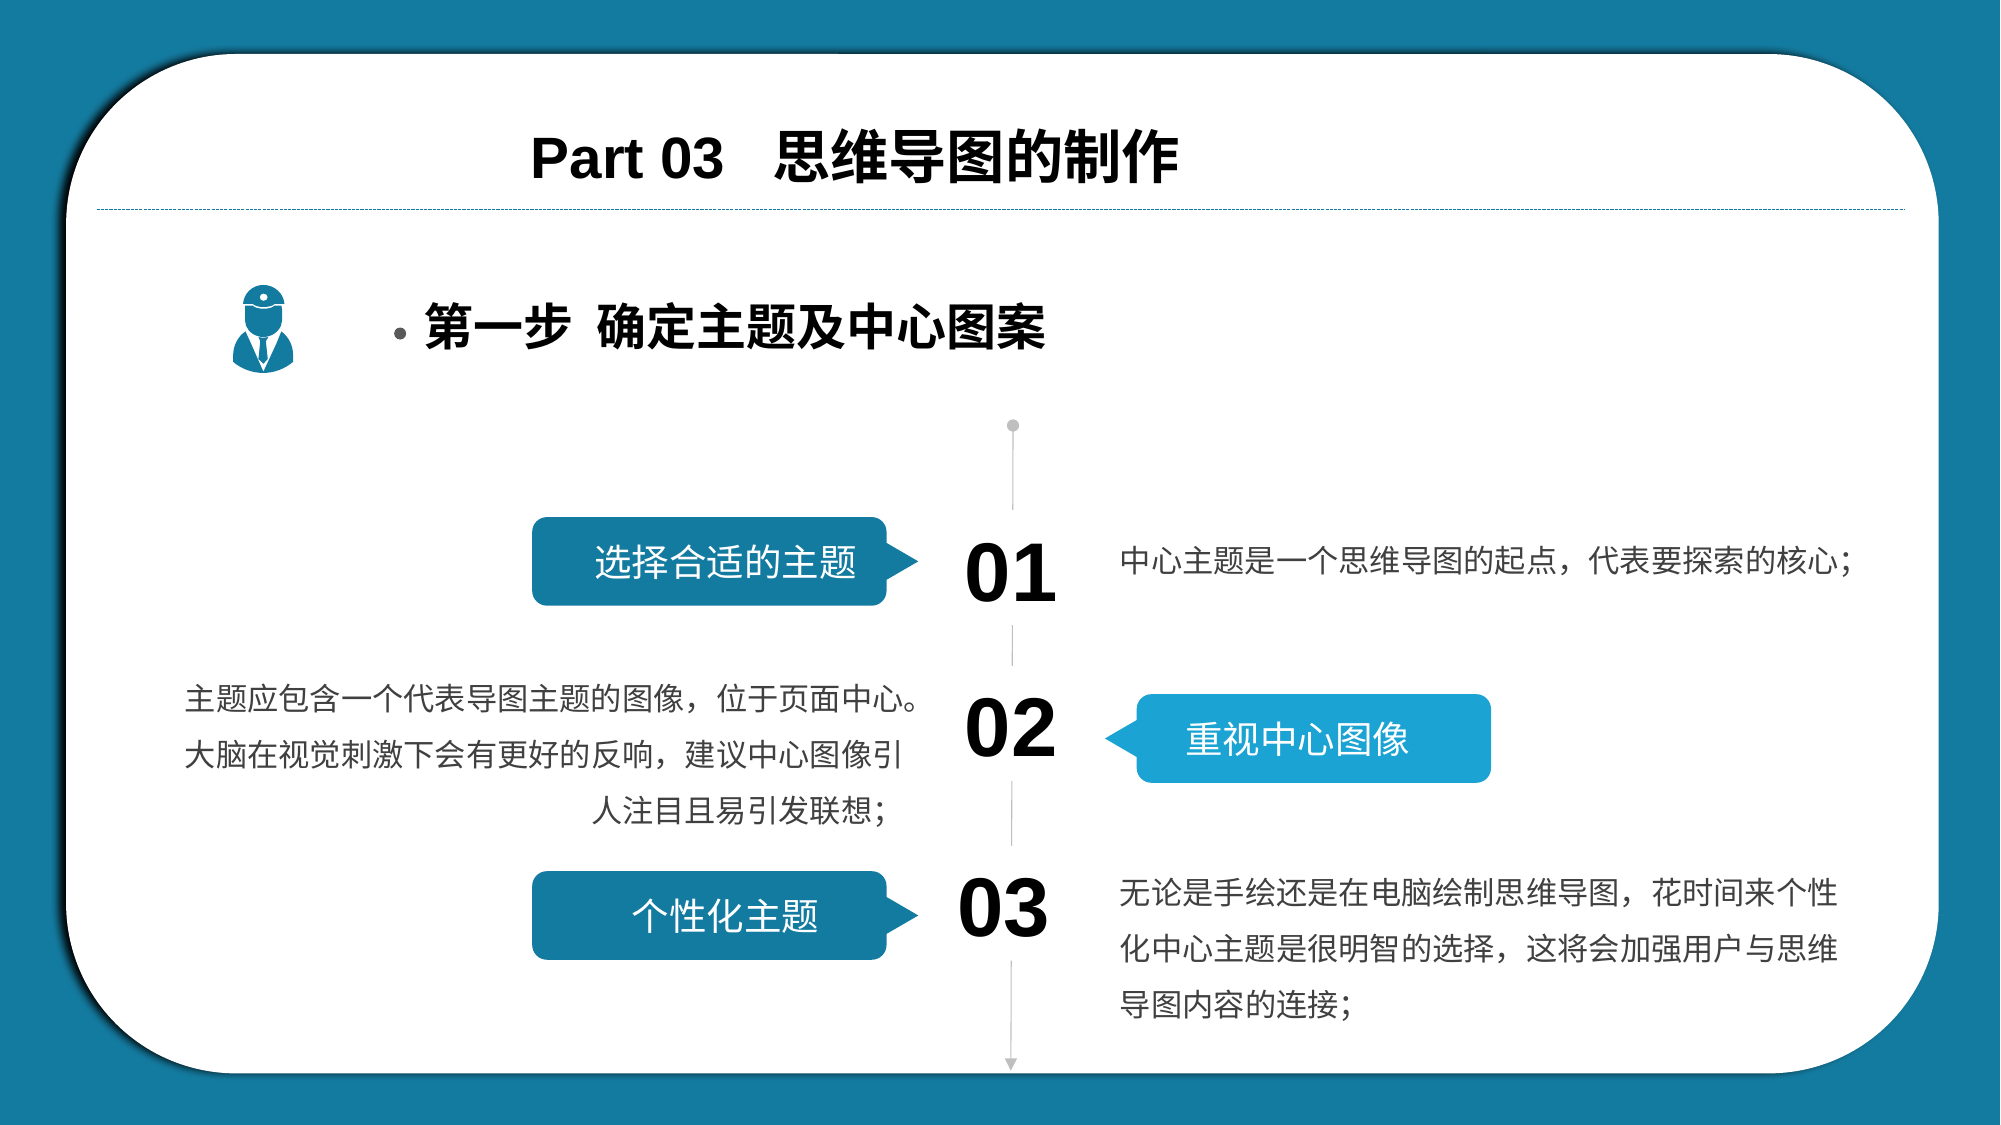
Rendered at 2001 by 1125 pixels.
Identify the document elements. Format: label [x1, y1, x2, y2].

text_box [159, 652, 942, 832]
text_box [942, 425, 1090, 1071]
text_box [1090, 514, 1864, 606]
text_box [532, 514, 942, 606]
text_box [532, 846, 942, 1026]
text_box [1090, 652, 1491, 832]
text_box [233, 284, 1152, 373]
text_box [1090, 846, 1864, 1026]
text_box [96, 112, 1905, 210]
